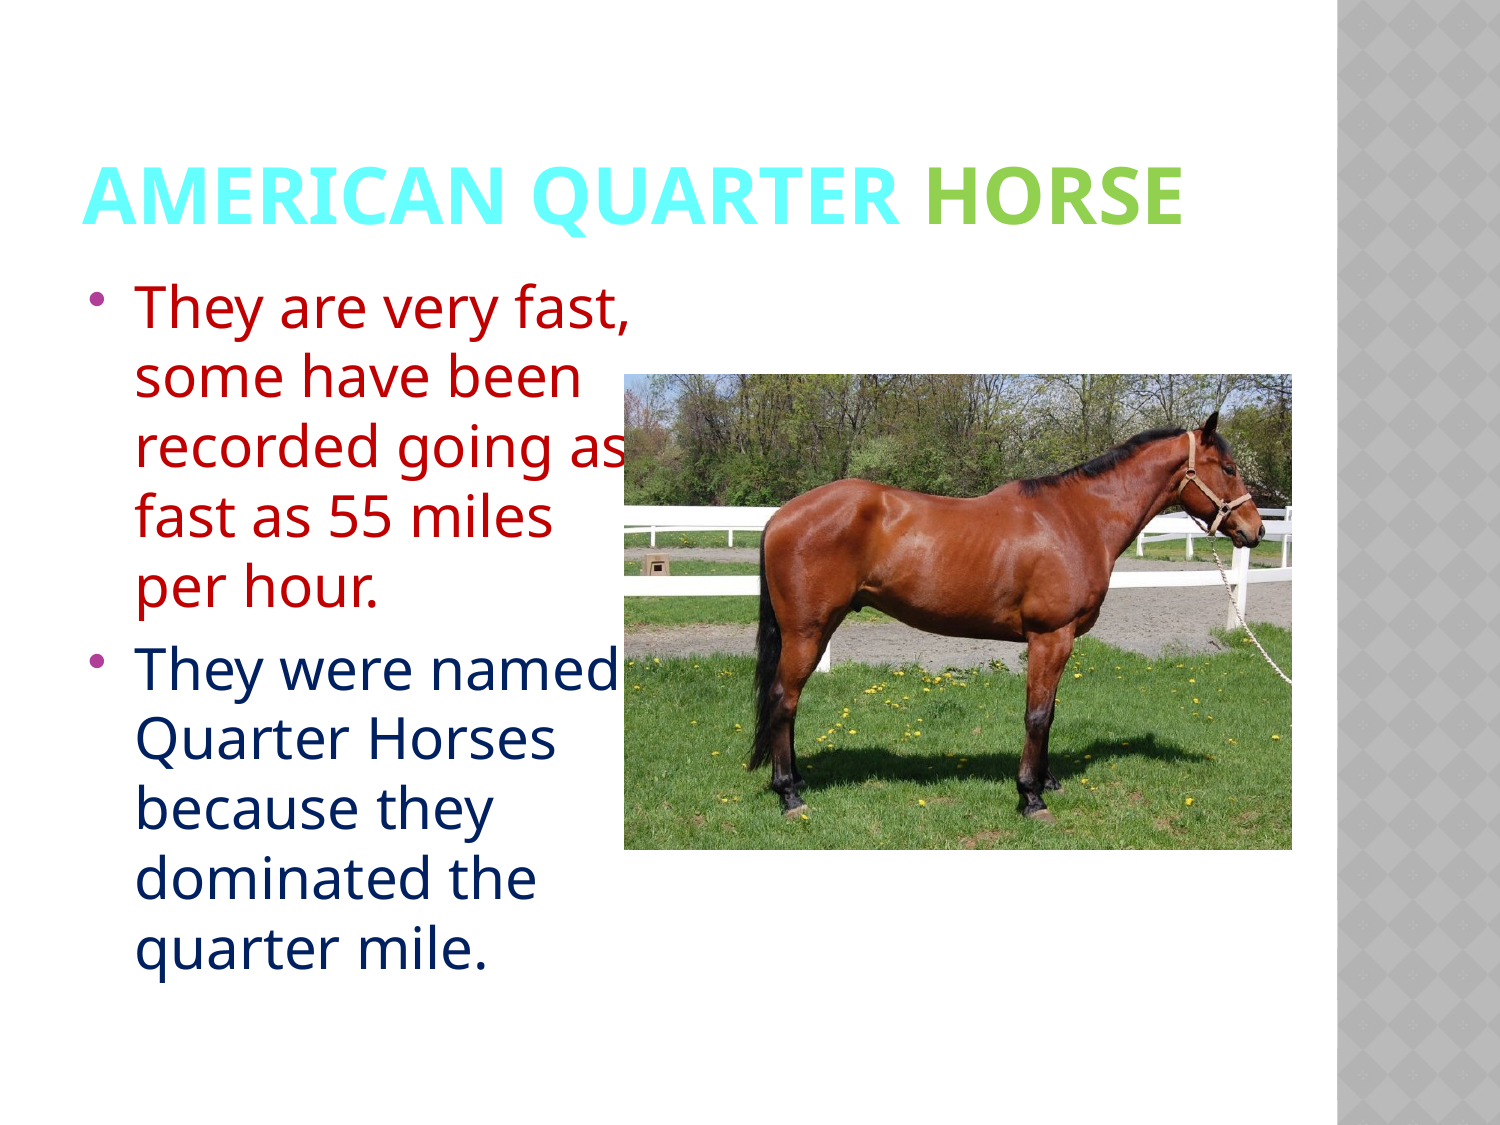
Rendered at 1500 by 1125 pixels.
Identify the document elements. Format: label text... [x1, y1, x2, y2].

list They are very fast, some have been recorded going as fast as 55 miles per hour. They were named Quarter Horses because they dominated the quarter mile. [75, 262, 653, 1005]
picture [624, 374, 1293, 851]
title American Quarter Horse [75, 52, 1263, 240]
